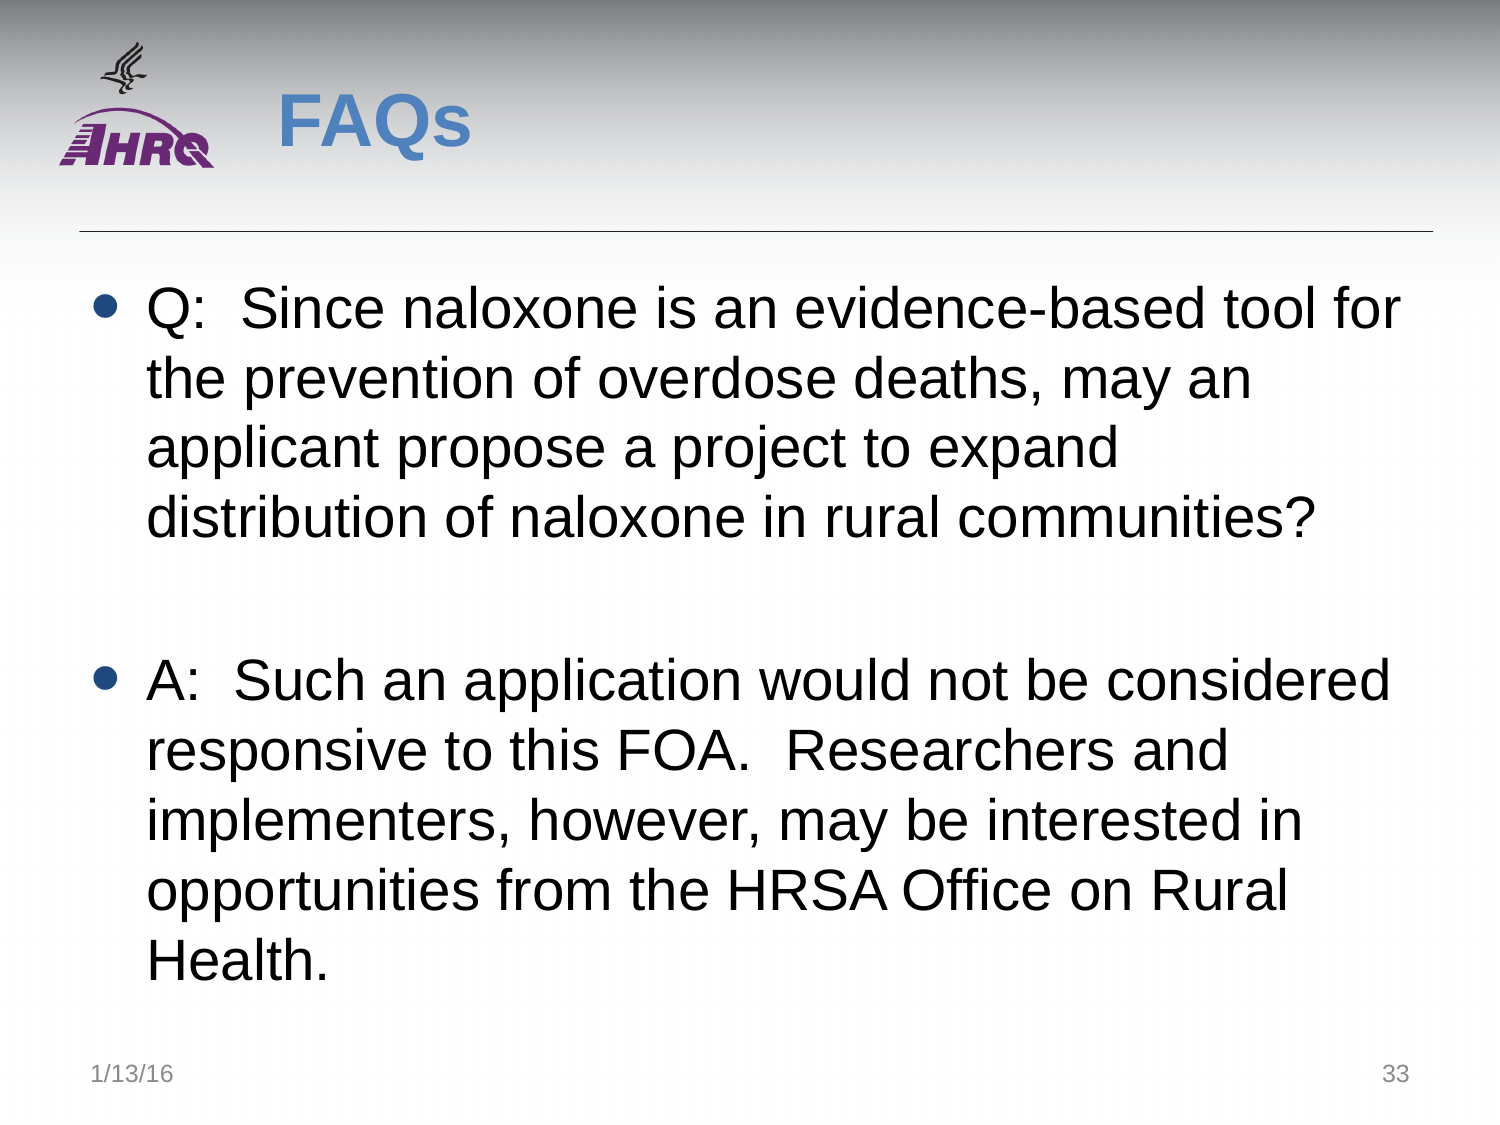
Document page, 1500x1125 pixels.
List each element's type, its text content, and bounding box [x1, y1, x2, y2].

slide_number 33 [1074, 1042, 1425, 1103]
list Q: Since naloxone is an evidence-based tool for the prevention of overdose deaths, may an applicant propose a project to expand distribution of naloxone in rural communities? A: Such an application would not be considered responsive to this FOA. Researchers and implementers, however, may be interested in opportunities from the HRSA Office on Rural Health. [75, 262, 1425, 1005]
title FAQs [262, 45, 1425, 188]
picture [0, 0, 1500, 1125]
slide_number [75, 1042, 425, 1103]
